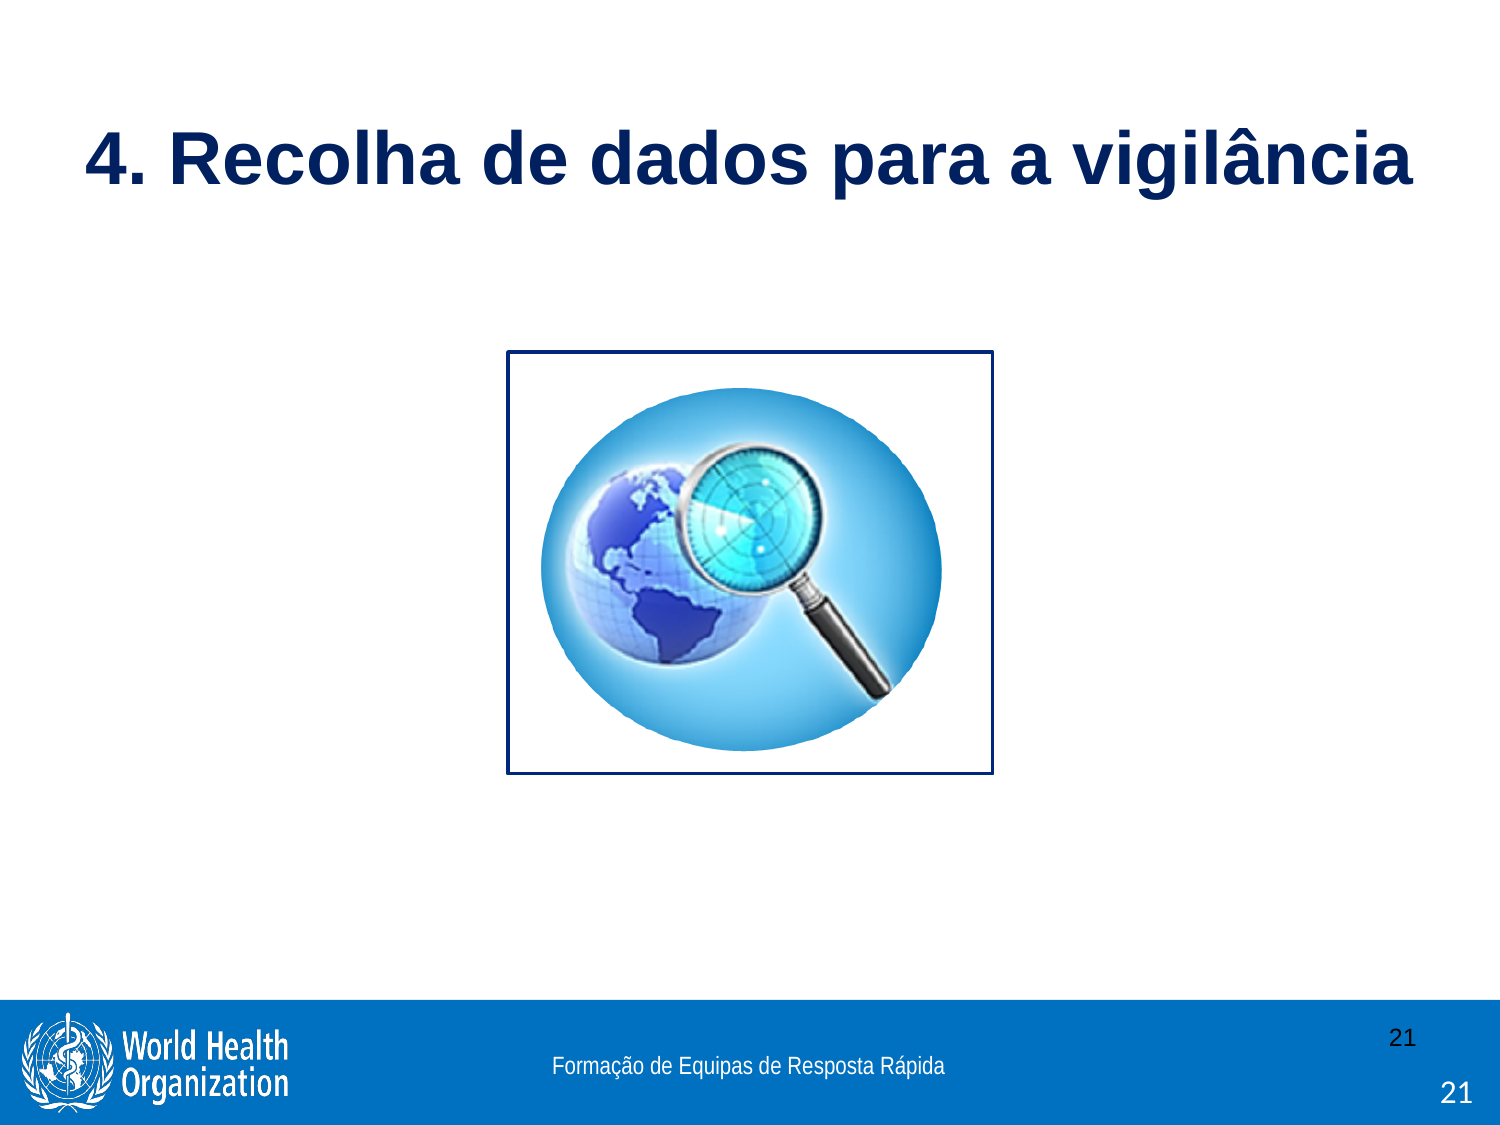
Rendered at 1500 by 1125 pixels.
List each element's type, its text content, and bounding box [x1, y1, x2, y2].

text_box 4. Recolha de dados para a vigilância [17, 101, 1483, 207]
text_box 21 [1081, 1014, 1432, 1093]
picture [21, 1012, 288, 1113]
picture [506, 349, 994, 776]
